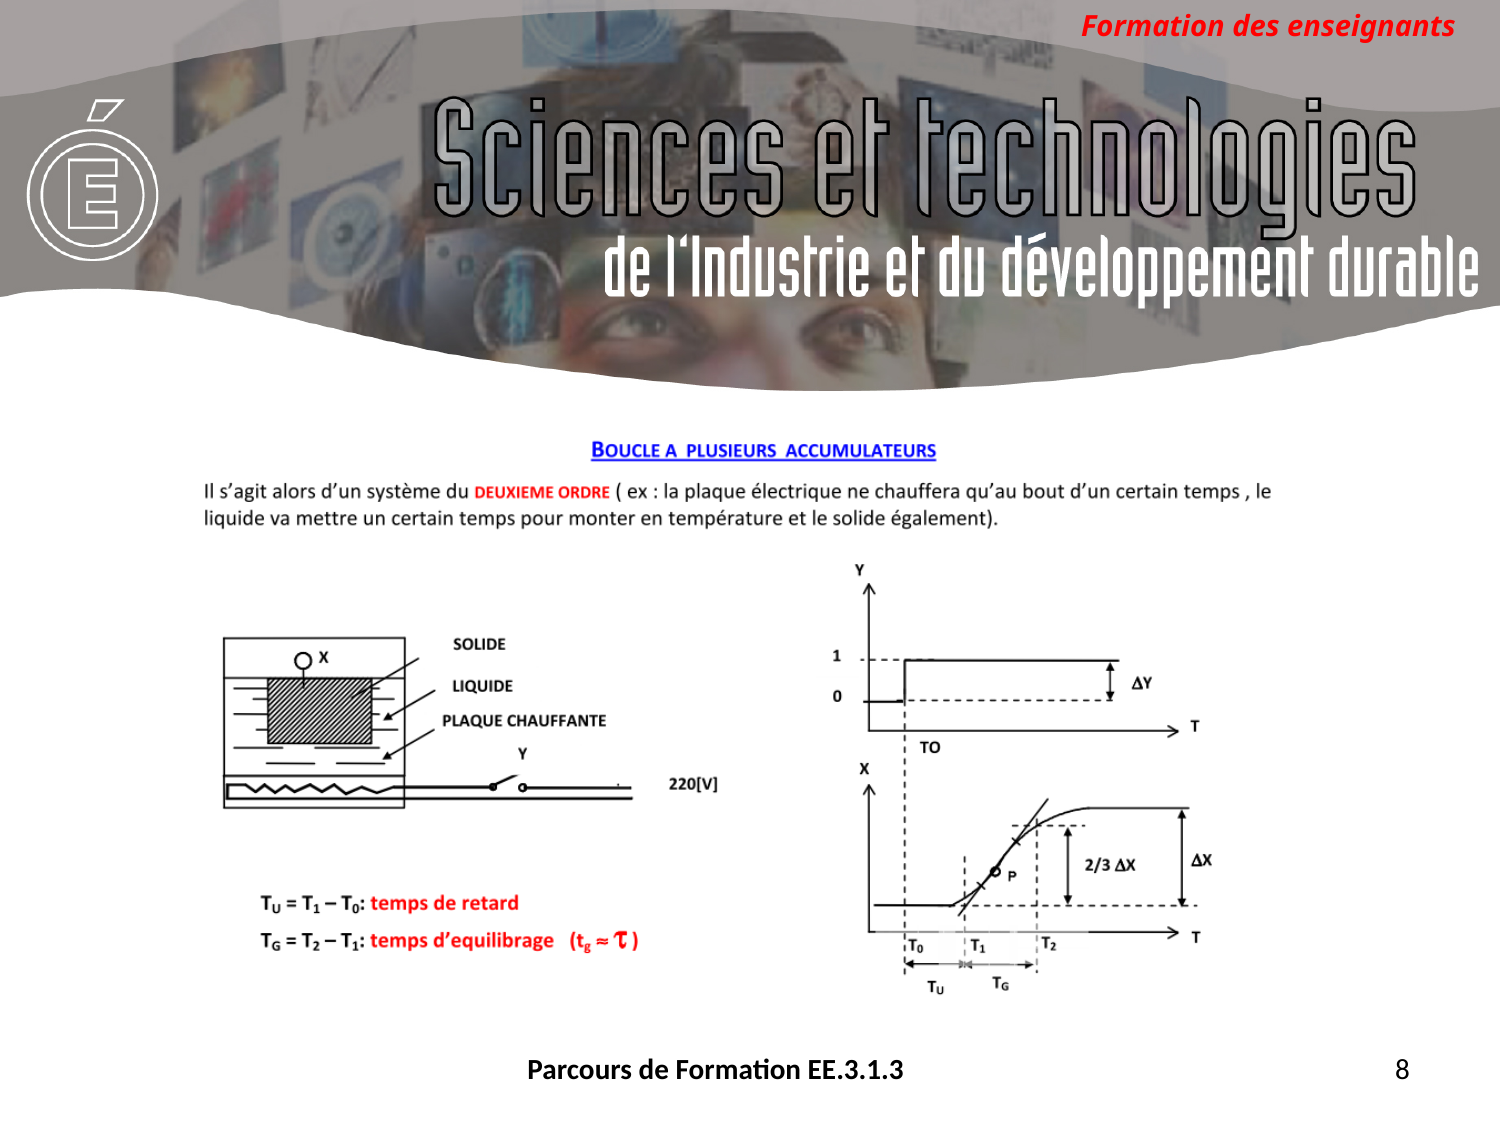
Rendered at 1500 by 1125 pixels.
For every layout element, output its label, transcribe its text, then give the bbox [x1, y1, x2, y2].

picture [182, 432, 1305, 1012]
slide_number 8 [1075, 1042, 1425, 1103]
picture [0, 0, 1500, 400]
footer Parcours de Formation EE.3.1.3 [512, 1042, 1075, 1103]
